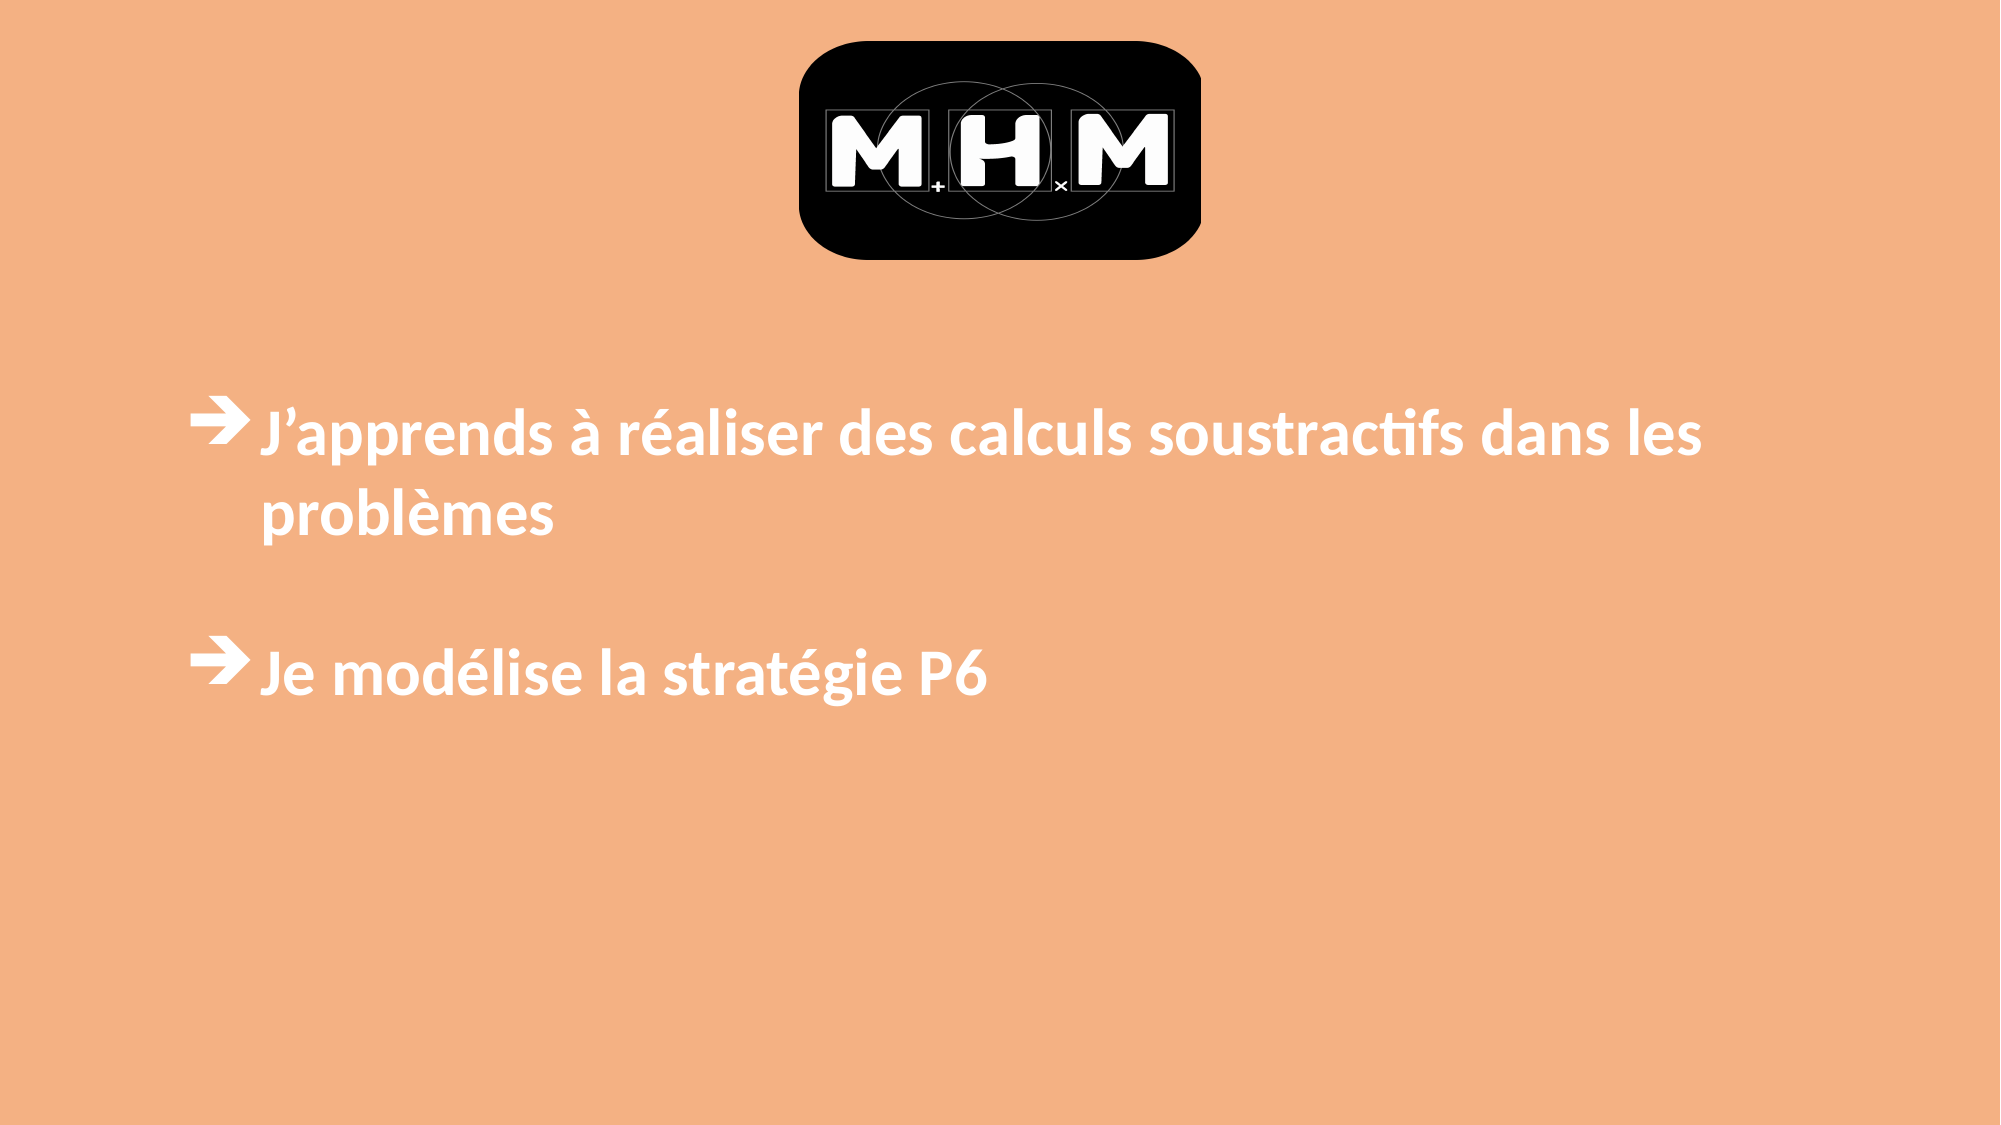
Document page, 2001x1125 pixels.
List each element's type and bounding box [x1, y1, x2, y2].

text_box [0, 0, 2000, 1125]
